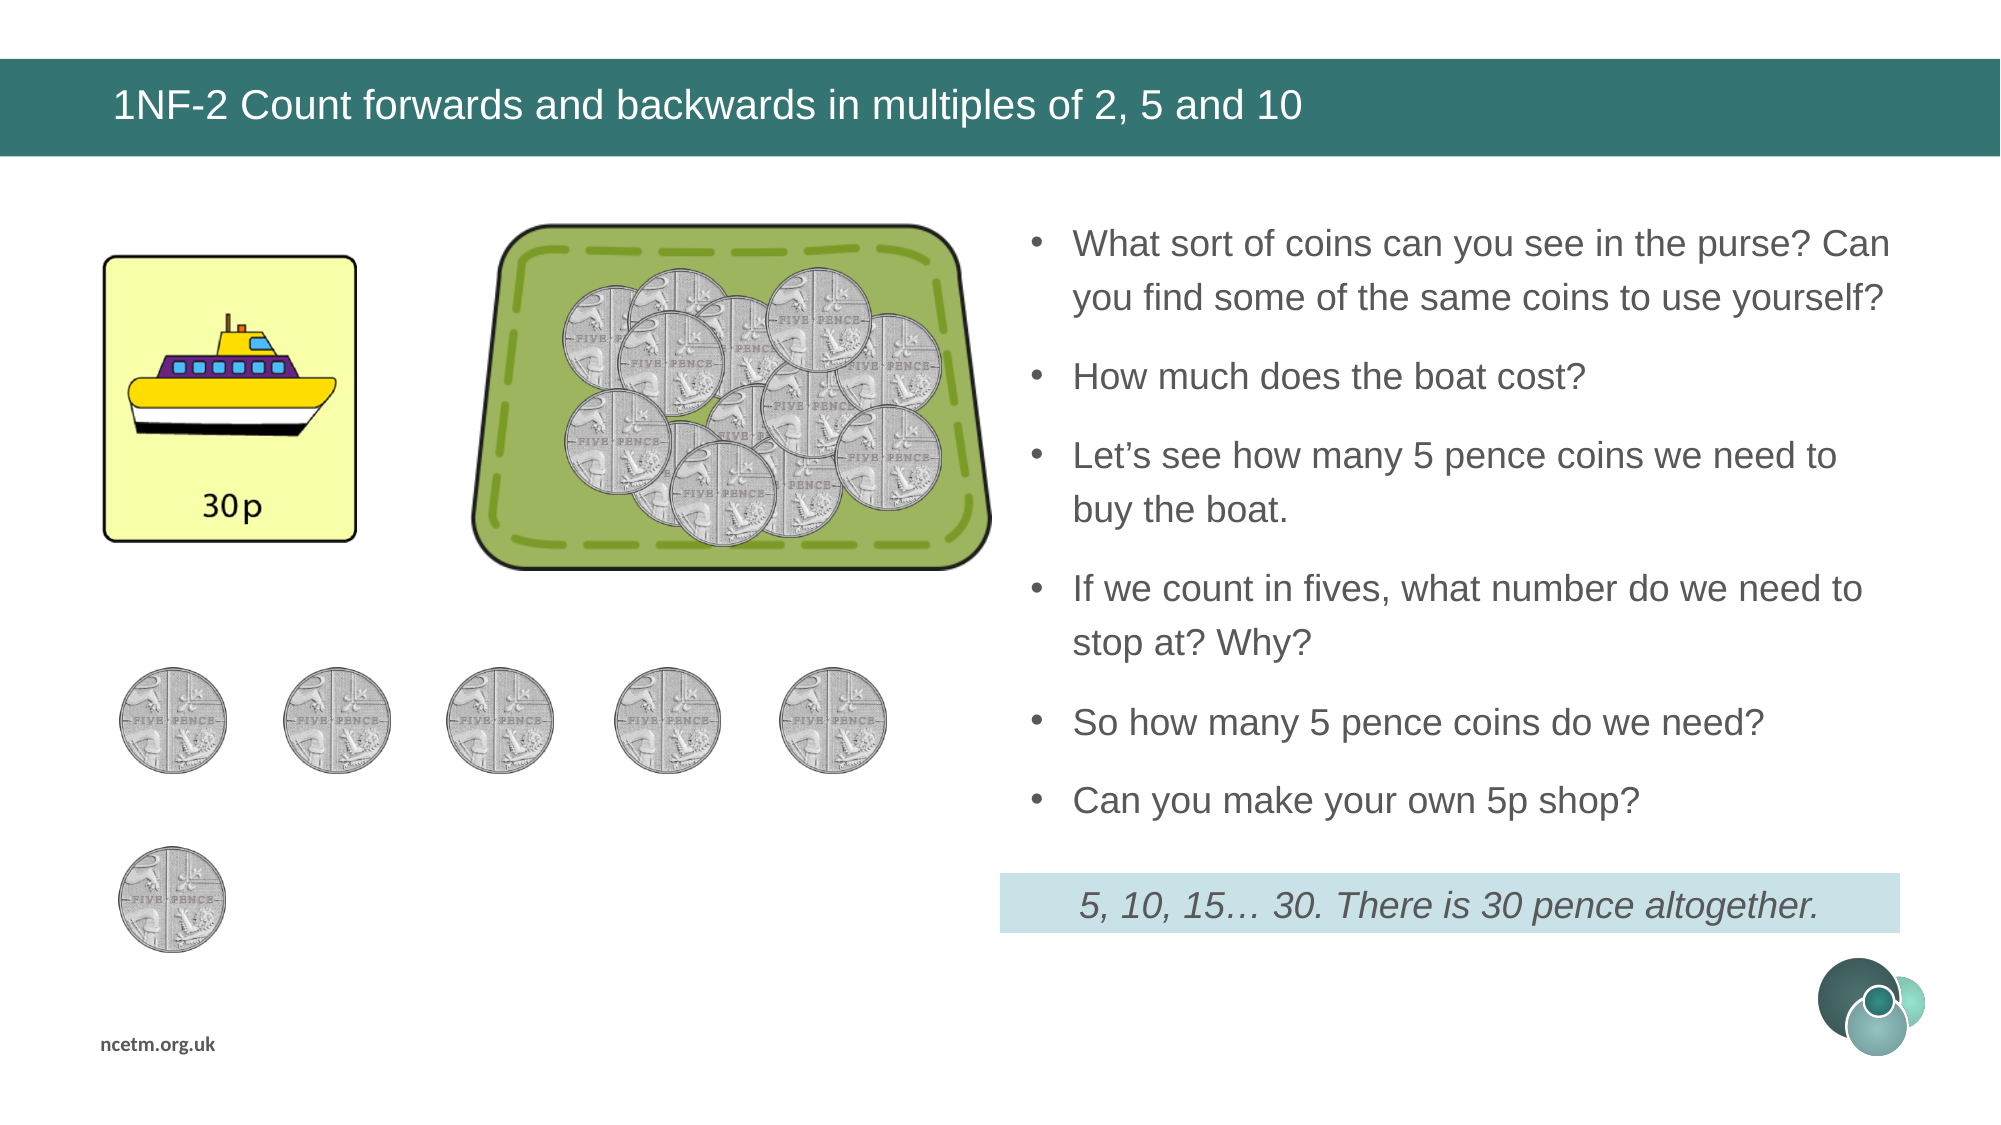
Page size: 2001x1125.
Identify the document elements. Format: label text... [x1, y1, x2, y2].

picture [283, 667, 391, 774]
title 1NF-2 Count forwards and backwards in multiples of 2, 5 and 10 [97, 76, 1945, 147]
picture [118, 846, 226, 953]
picture [93, 249, 364, 549]
picture [614, 667, 721, 774]
picture [446, 667, 554, 774]
picture [1818, 958, 1925, 1056]
picture [119, 667, 227, 774]
text_box What sort of coins can you see in the purse? Can you find some of the same coins to use yourself? How much does the boat cost? Let’s see how many 5 pence coins we need to buy the boat. If we count in fives, what number do we need to stop at? Why? So how many 5 pence coins do we need? Can you make your own 5p shop? [1015, 203, 1916, 847]
text_box 5, 10, 15… 30. There is 30 pence altogether. [999, 873, 1900, 933]
picture [461, 205, 992, 571]
picture [779, 667, 887, 774]
